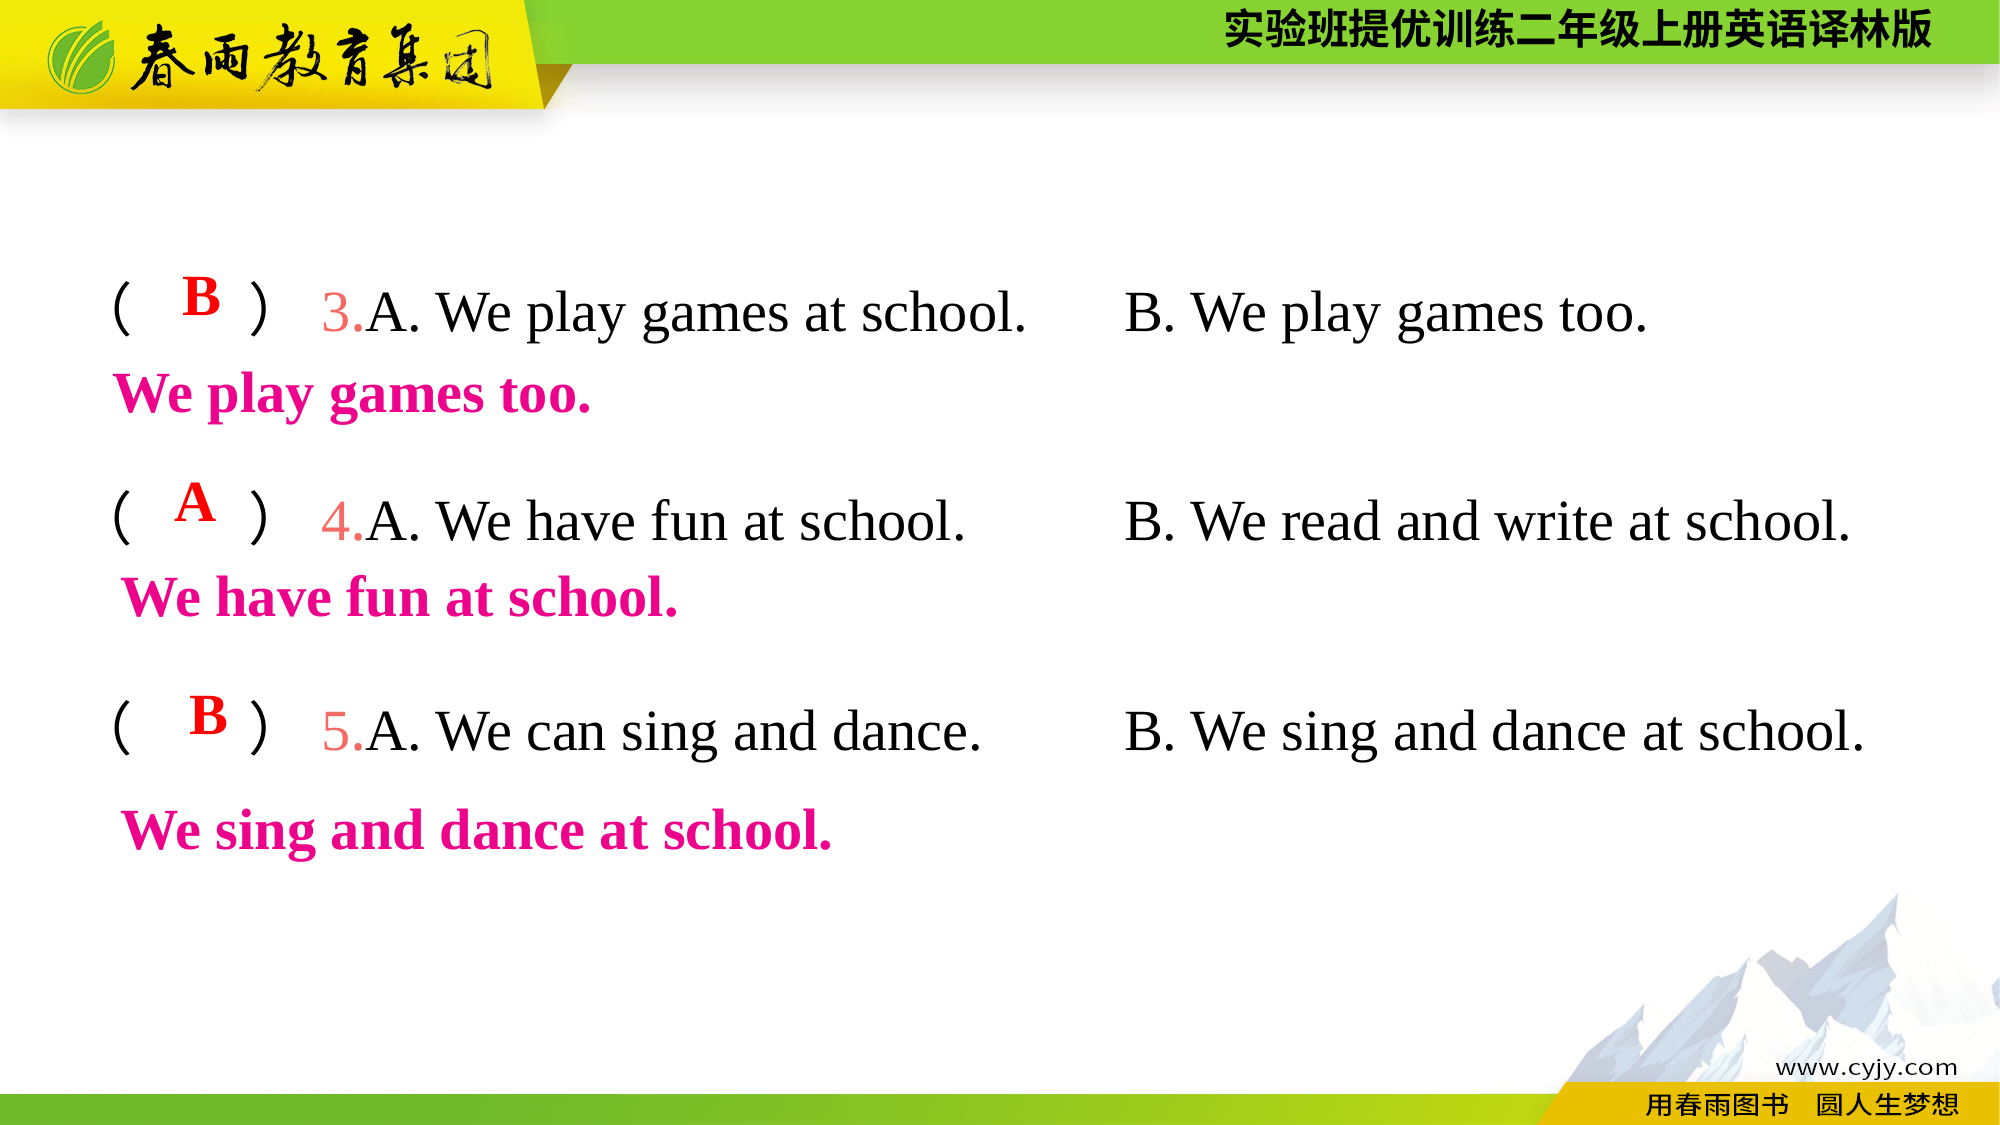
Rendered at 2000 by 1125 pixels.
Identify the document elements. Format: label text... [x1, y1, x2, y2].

text_box We have fun at school. [105, 550, 694, 636]
list （ ）3.A. We play games at school. B. We play games too. （ ）4.A. We have fun at school. B. We read and write at school. （ ）5.A. We can sing and dance. B. We sing and dance at school. [59, 230, 1944, 776]
text_box We sing and dance at school. [105, 783, 849, 869]
picture [0, 0, 2000, 1125]
text_box We play games too. [98, 346, 608, 432]
text_box B [174, 668, 244, 754]
text_box B [167, 249, 236, 335]
text_box A [160, 456, 232, 541]
